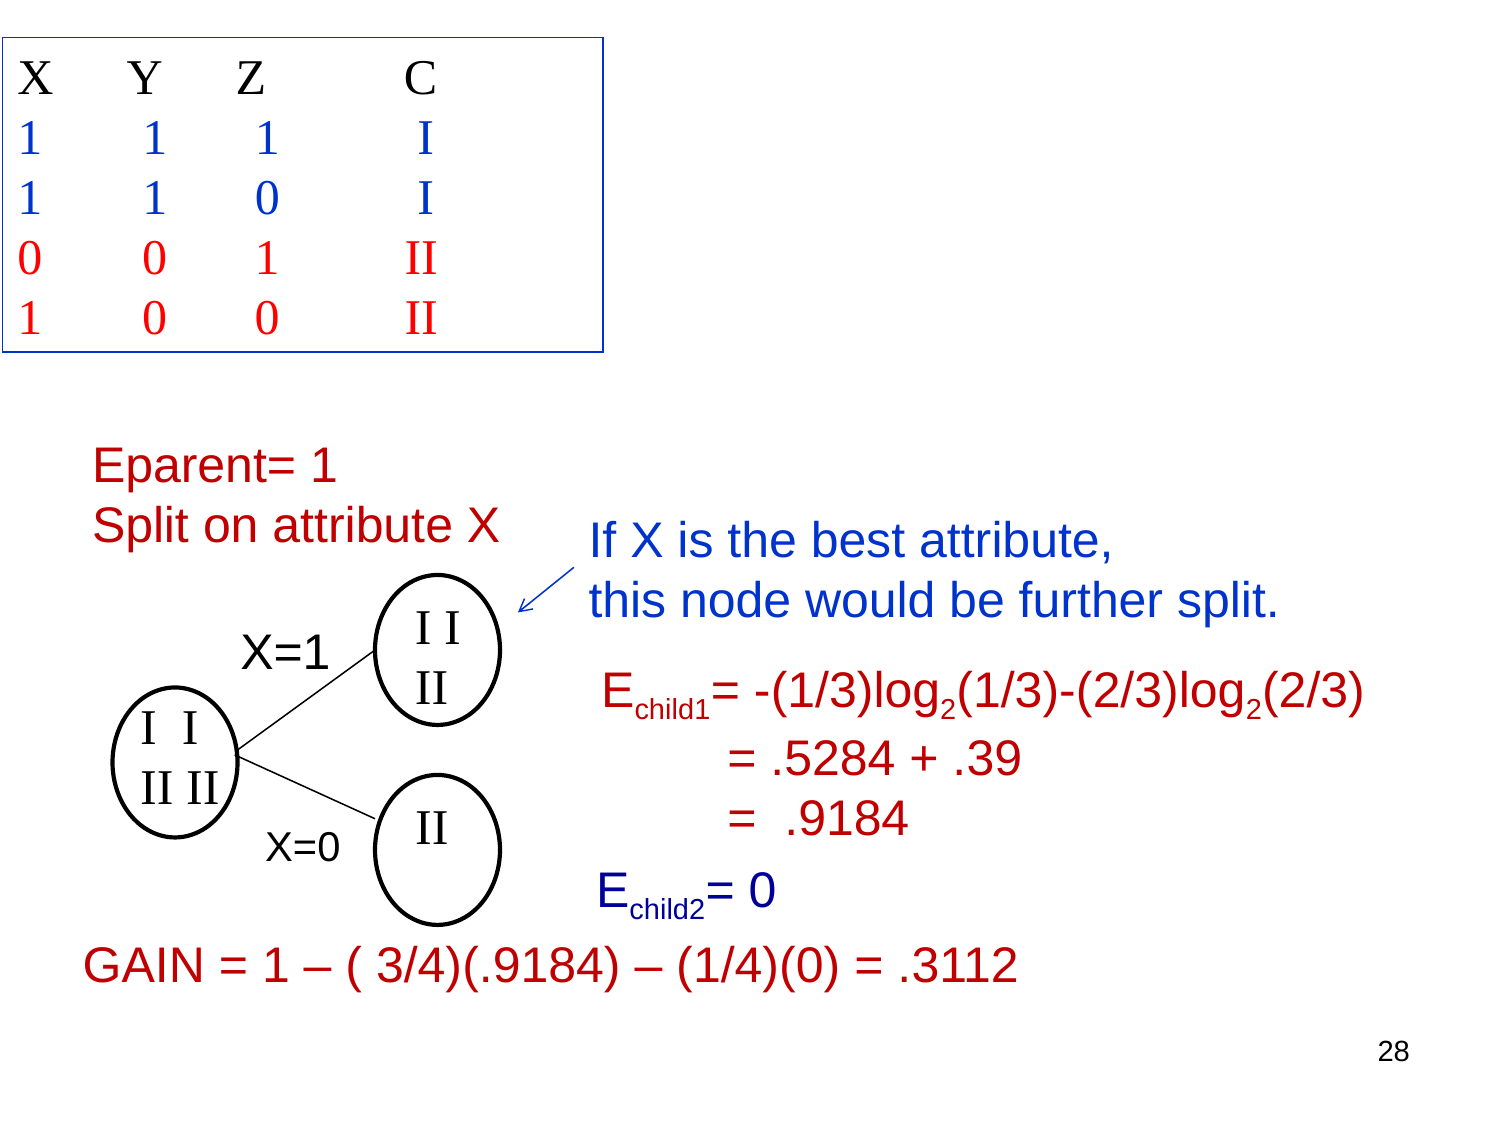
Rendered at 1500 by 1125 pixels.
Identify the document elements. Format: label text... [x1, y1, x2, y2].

text_box I I II [400, 714, 414, 723]
text_box [372, 772, 503, 928]
slide_number 28 [1074, 1024, 1426, 1103]
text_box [237, 649, 376, 751]
text_box GAIN = 1 – ( 3/4)(.9184) – (1/4)(0) = .3112 [53, 924, 1035, 1060]
text_box If X is the best attribute, this node would be further split. [573, 499, 1296, 635]
text_box Echild2= 0 [581, 849, 792, 933]
text_box I I II II [217, 807, 231, 823]
text_box Eparent= 1 Split on attribute X [77, 424, 516, 560]
text_box X=1 [225, 612, 346, 688]
text_box X=0 [250, 827, 356, 878]
text_box Echild1= -(1/3)log2(1/3)-(2/3)log2(2/3) = .5284 + .39 = .9184 [586, 649, 1380, 853]
text_box I I II II [192, 687, 232, 724]
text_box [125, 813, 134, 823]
text_box [372, 572, 503, 728]
text_box [110, 685, 232, 840]
text_box X Y Z C 1 1 I 1 1 0 I 0 0 1 II 1 0 0 II [2, 37, 603, 353]
text_box I I II [461, 712, 477, 723]
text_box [517, 567, 571, 613]
text_box I I II II [125, 687, 158, 712]
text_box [234, 755, 376, 819]
